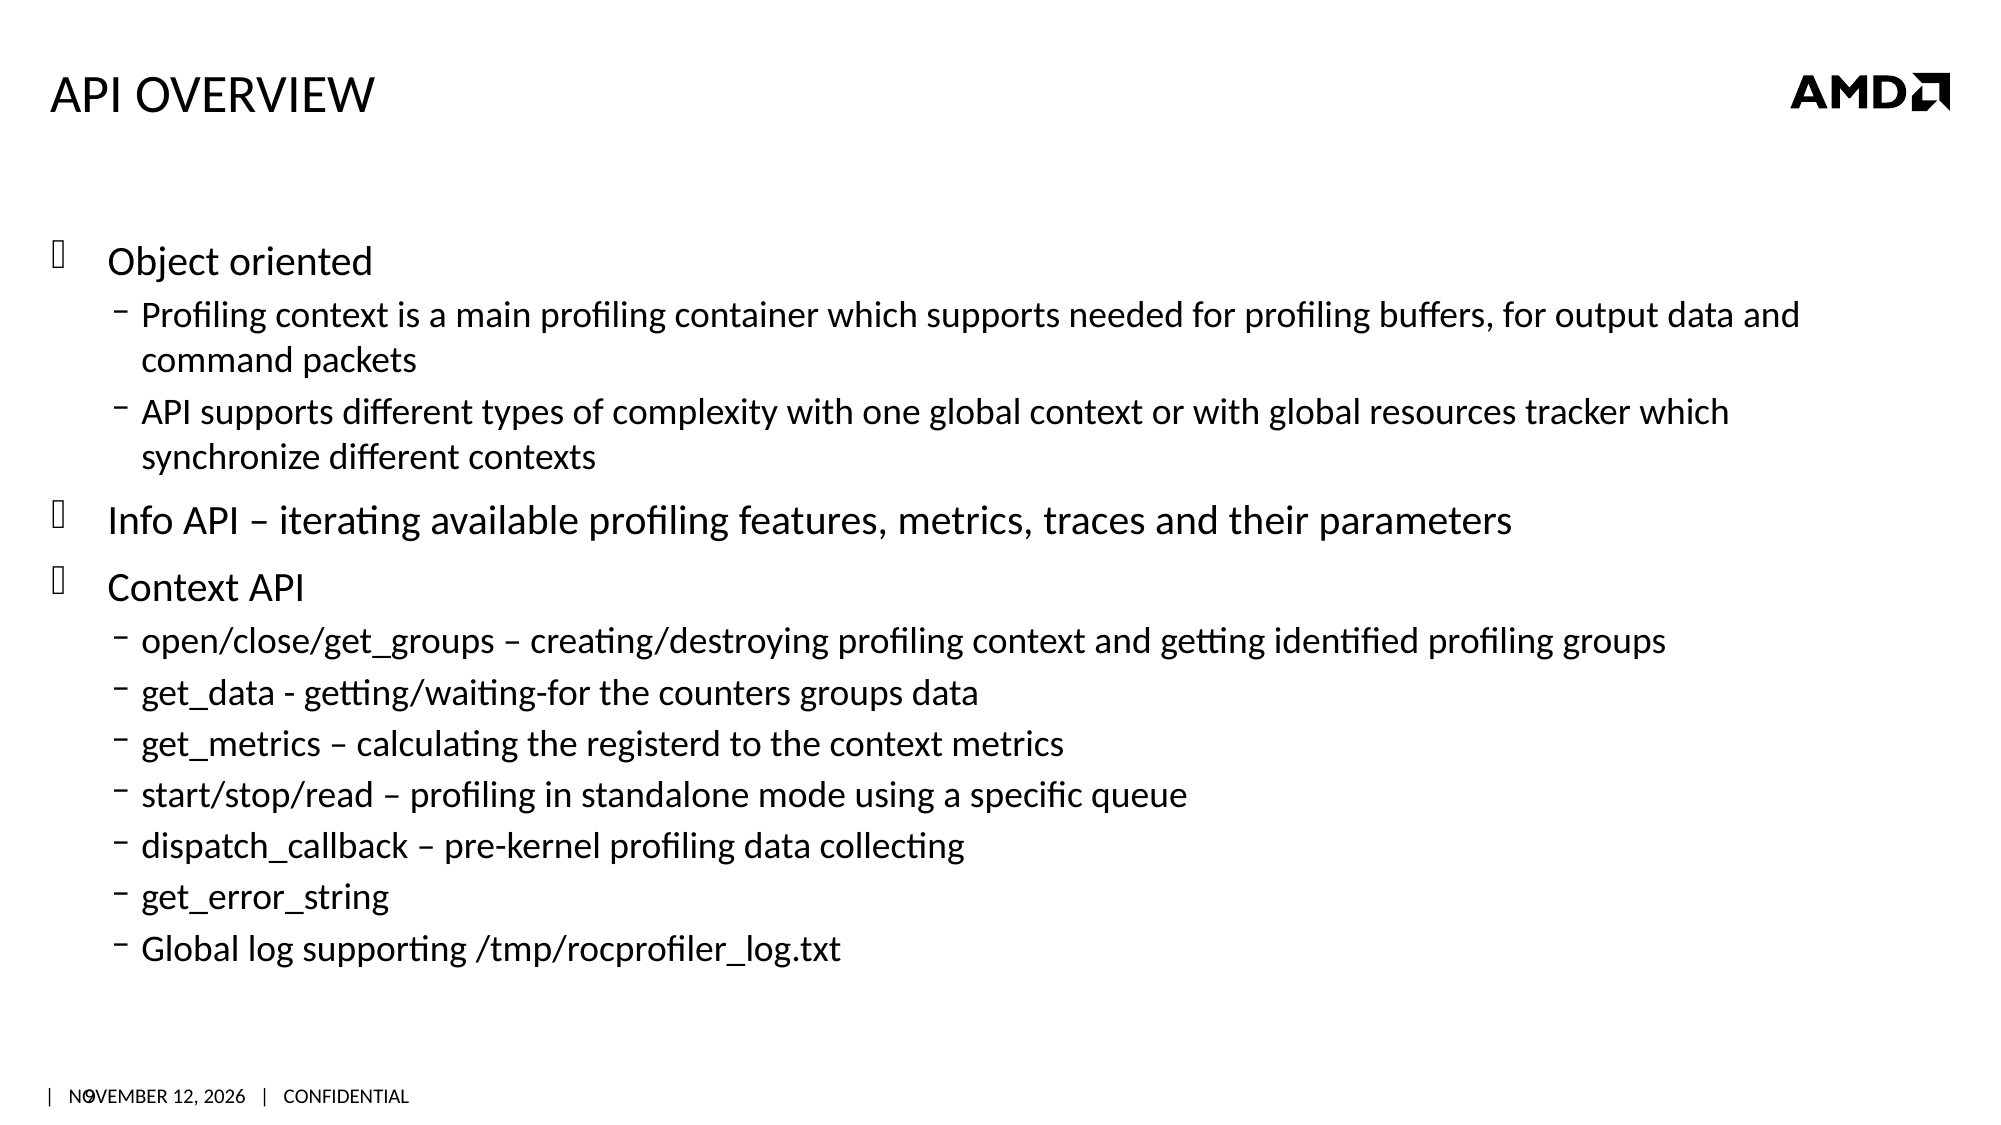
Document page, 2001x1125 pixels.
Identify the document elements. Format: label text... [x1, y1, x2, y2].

list Object oriented Profiling context is a main profiling container which supports needed for profiling buffers, for output data and command packets API supports different types of complexity with one global context or with global resources tracker which synchronize different contexts Info API – iterating available profiling features, metrics, traces and their parameters Context API open/close/get_groups – creating/destroying profiling context and getting identified profiling groups get_data - getting/waiting-for the counters groups data get_metrics – calculating the registerd to the context metrics start/stop/read – profiling in standalone mode using a specific queue dispatch_callback – pre-kernel profiling data collecting get_error_string Global log supporting /tmp/rocprofiler_log.txt [51, 226, 1912, 1037]
title API overview [50, 45, 1761, 124]
